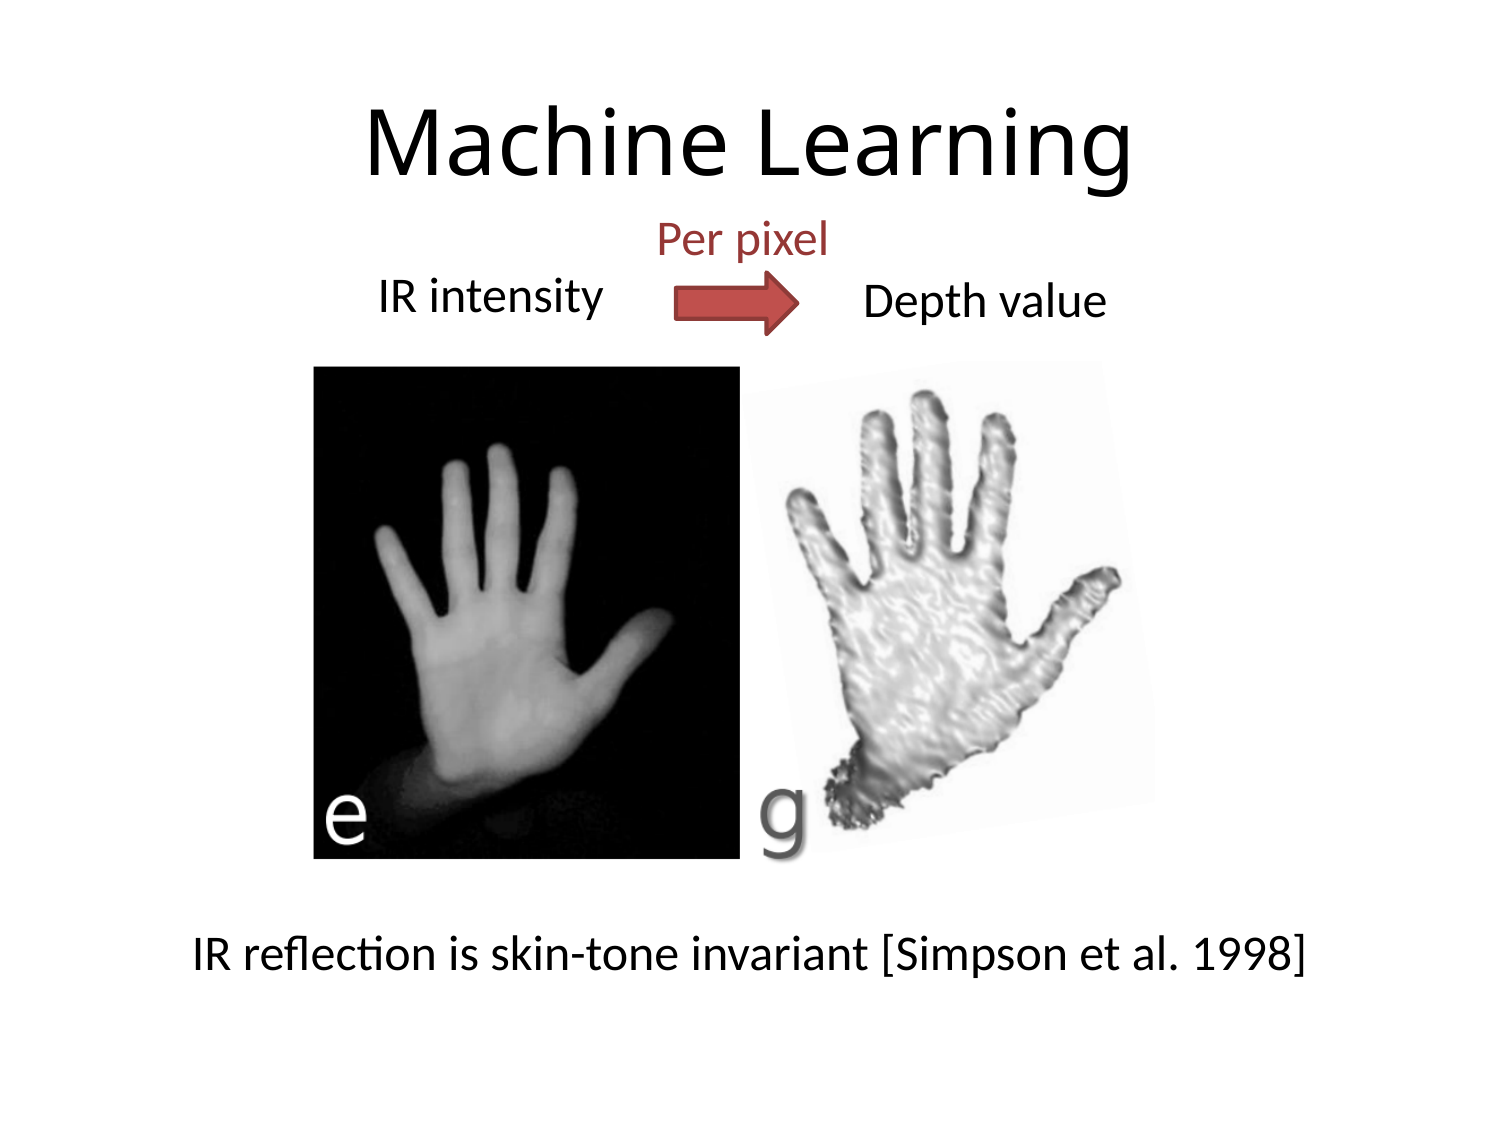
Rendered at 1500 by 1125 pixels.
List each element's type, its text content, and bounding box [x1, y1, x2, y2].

text_box IR intensity [362, 254, 619, 330]
picture [307, 361, 1155, 868]
text_box Per pixel [641, 198, 845, 273]
text_box Depth value [848, 259, 1123, 335]
text_box [673, 273, 800, 337]
text_box IR reflection is skin-tone invariant [Simpson et al. 1998] [177, 913, 1323, 988]
title Machine Learning [75, 45, 1425, 233]
